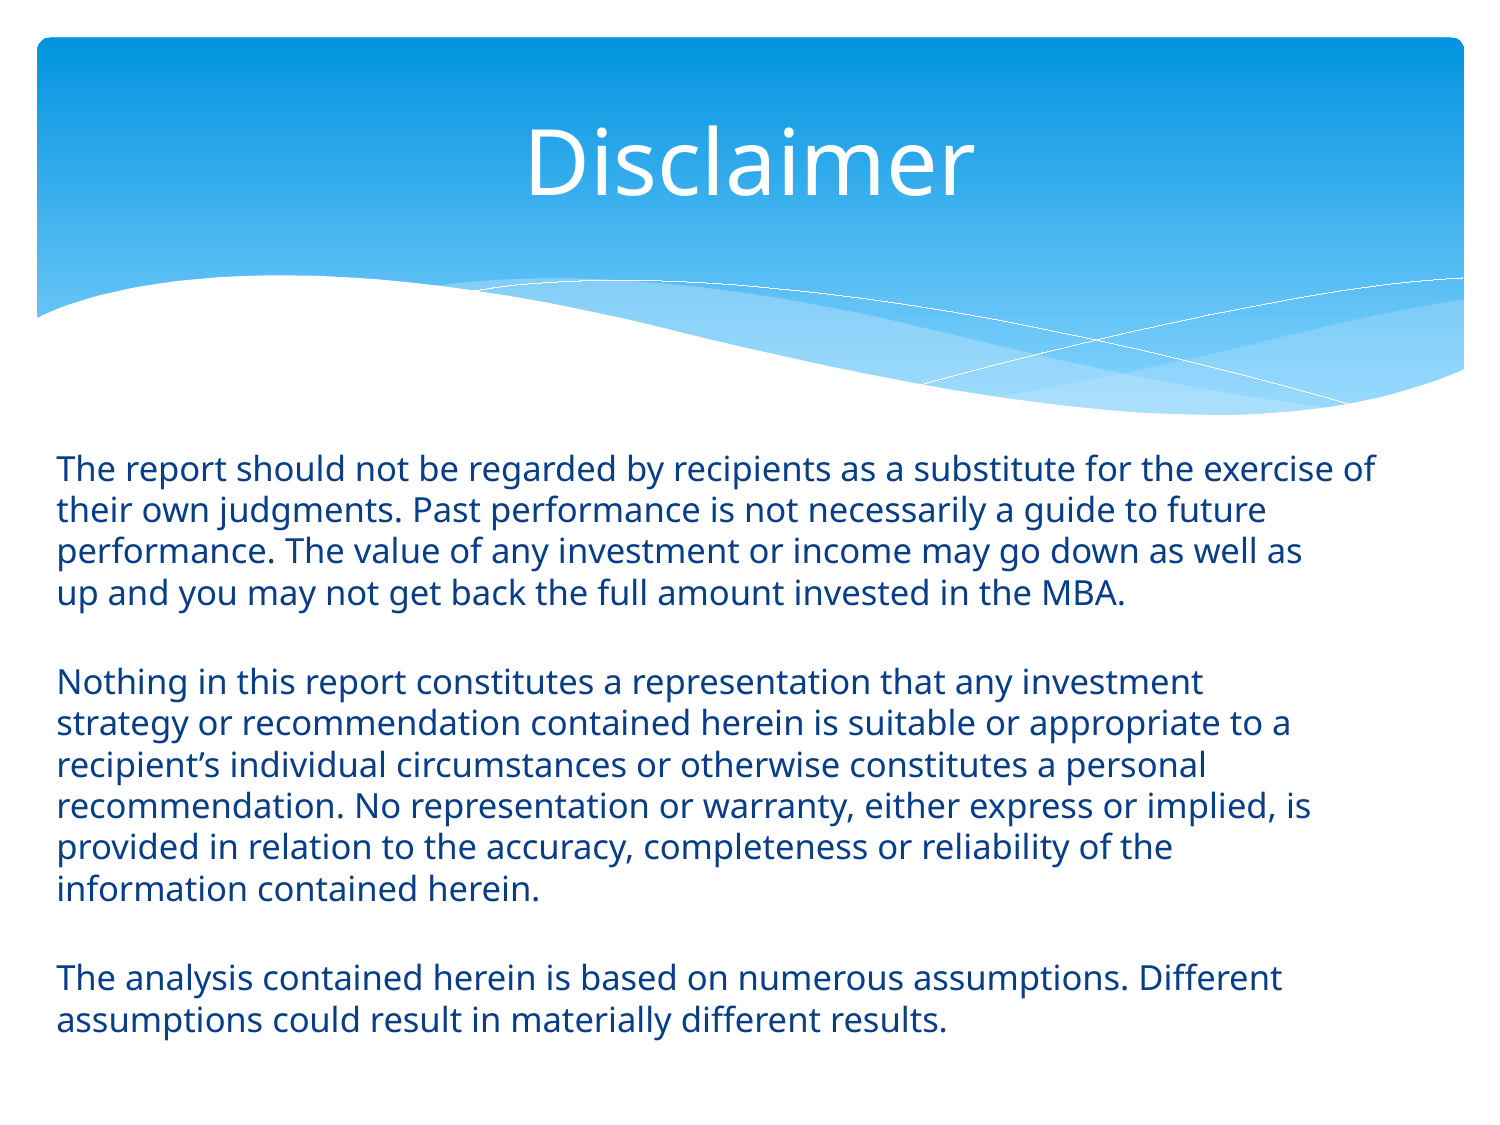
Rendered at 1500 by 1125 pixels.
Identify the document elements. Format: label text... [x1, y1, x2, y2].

title Disclaimer [75, 55, 1425, 261]
list The report should not be regarded by recipients as a substitute for the exercise of their own judgments. Past performance is not necessarily a guide to future performance. The value of any investment or income may go down as well as up and you may not get back the full amount invested in the MBA. Nothing in this report constitutes a representation that any investment strategy or recommendation contained herein is suitable or appropriate to a recipient’s individual circumstances or otherwise constitutes a personal recommendation. No representation or warranty, either express or implied, is provided in relation to the accuracy, completeness or reliability of the information contained herein. The analysis contained herein is based on numerous assumptions. Different assumptions could result in materially different results. [41, 438, 1471, 1059]
